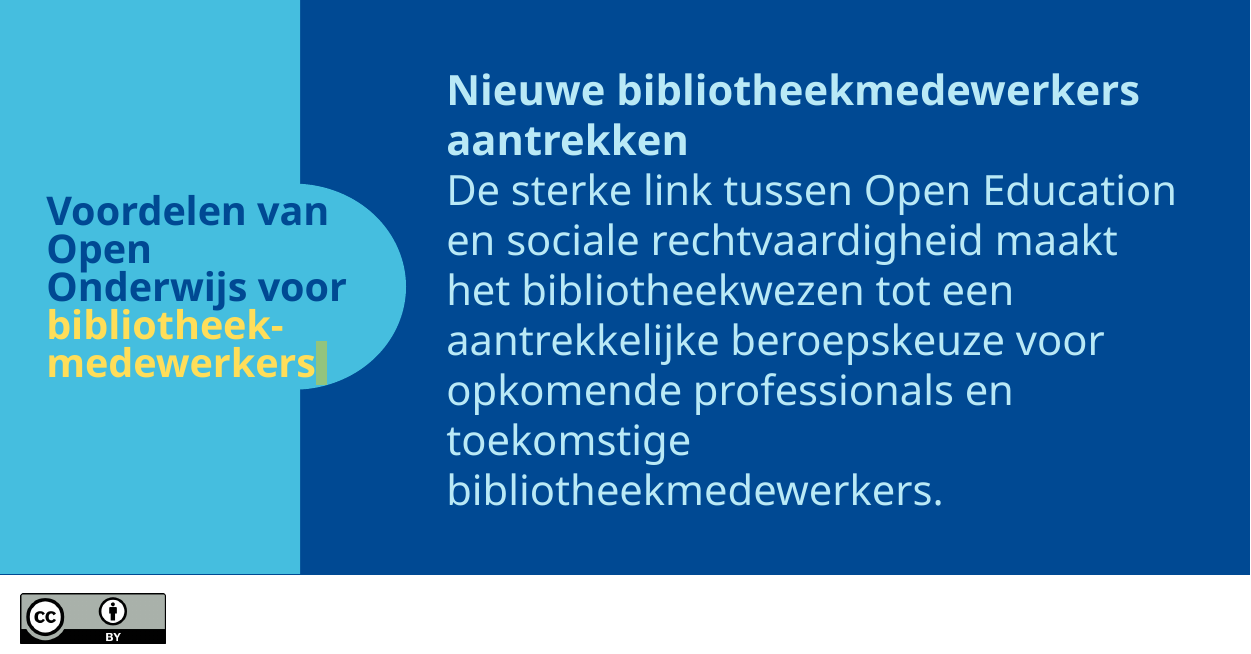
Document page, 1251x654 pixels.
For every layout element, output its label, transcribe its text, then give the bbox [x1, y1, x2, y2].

picture [20, 592, 166, 645]
text_box [367, 208, 407, 365]
text_box Nieuwe bibliotheekmedewerkers aantrekken De sterke link tussen Open Education en sociale rechtvaardigheid maakt het bibliotheekwezen tot een aantrekkelijke beroepskeuze voor opkomende professionals en toekomstige bibliotheekmedewerkers. [434, 51, 1197, 527]
text_box [0, 582, 1250, 654]
text_box [0, 0, 301, 574]
text_box Voordelen van Open Onderwijs voor bibliotheek- medewerkers [31, 179, 367, 400]
